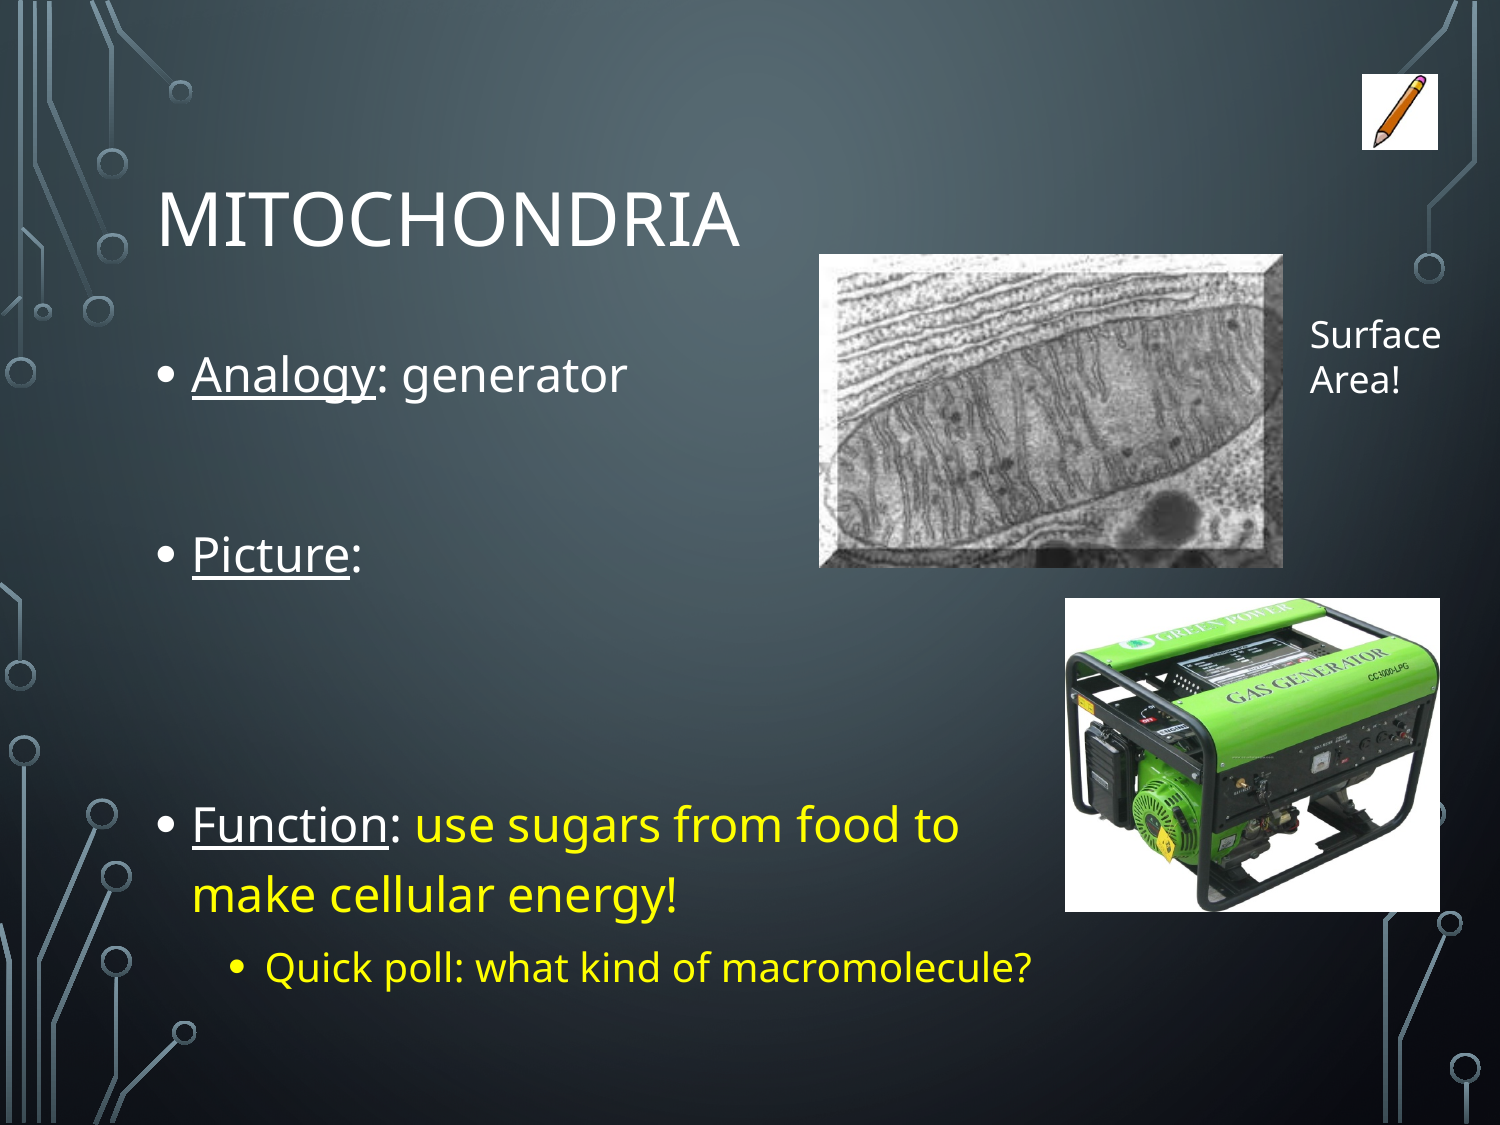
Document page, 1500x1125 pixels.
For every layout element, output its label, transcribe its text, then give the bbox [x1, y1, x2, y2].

picture [1064, 598, 1441, 912]
text_box Surface Area! [1295, 304, 1495, 409]
list Analogy: generator Picture: Function: use sugars from food to make cellular energy! Quick poll: what kind of macromolecule? [140, 324, 1053, 1025]
picture [1362, 74, 1438, 151]
title Mitochondria [140, 101, 1360, 344]
picture [819, 253, 1283, 568]
